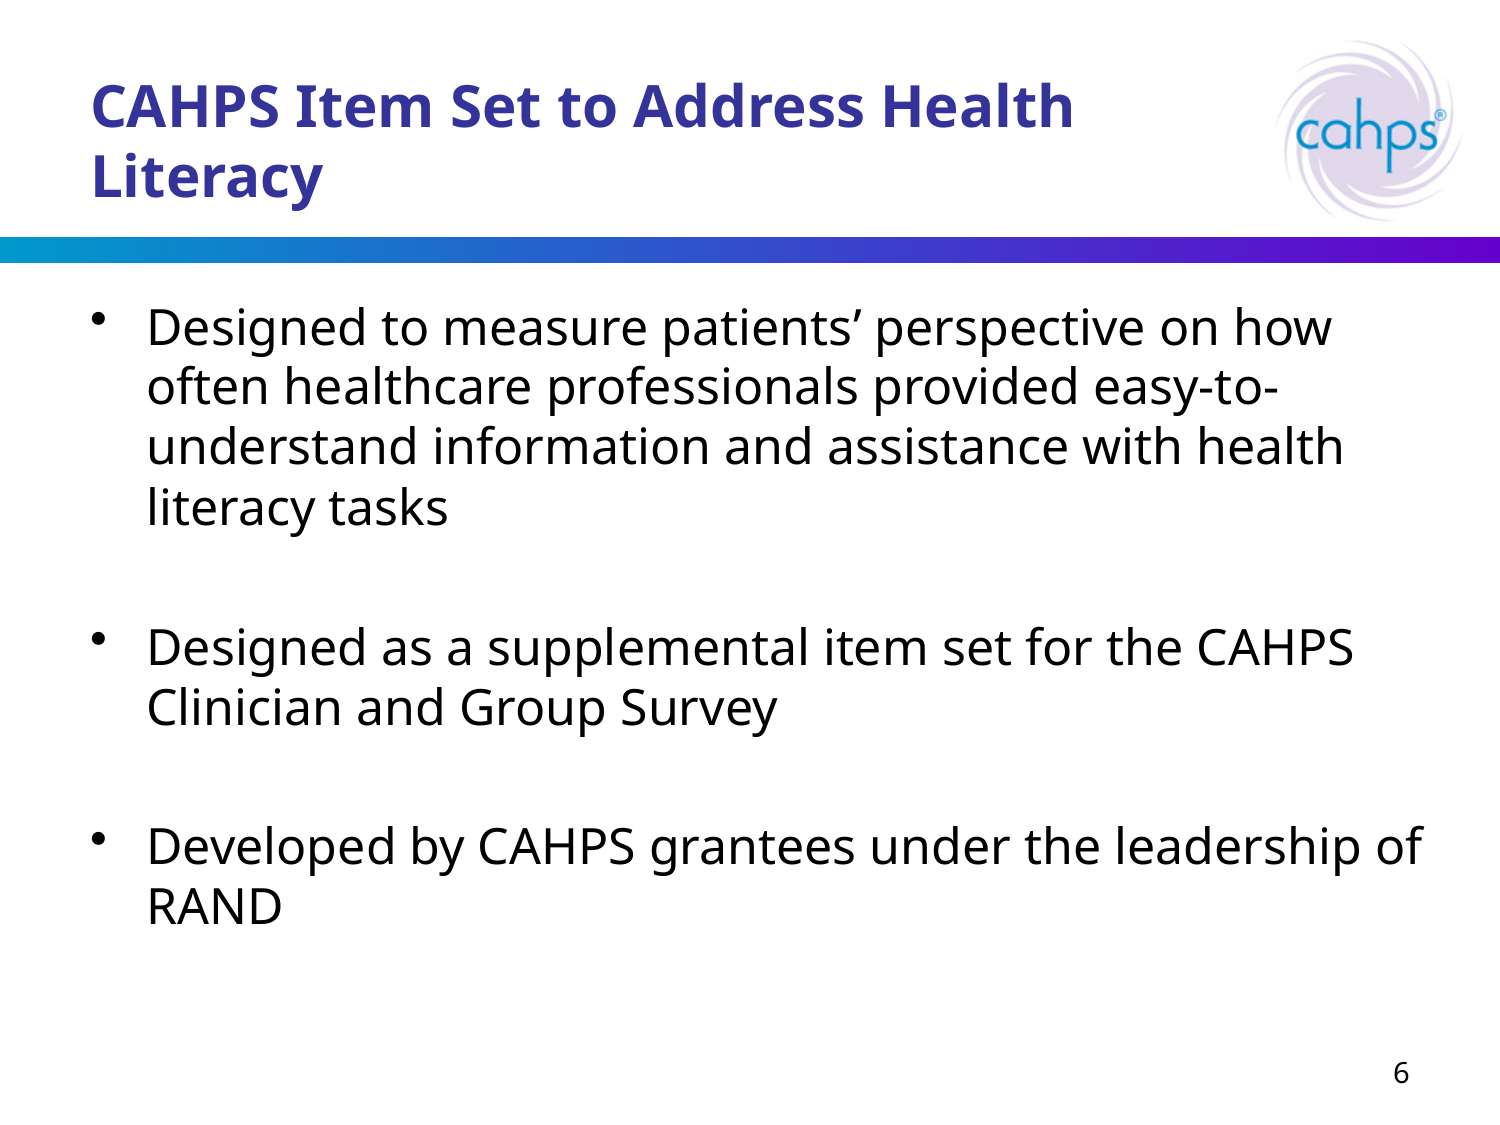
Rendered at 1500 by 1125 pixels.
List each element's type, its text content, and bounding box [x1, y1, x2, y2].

picture [1275, 37, 1463, 225]
list Designed to measure patients’ perspective on how often healthcare professionals provided easy-to-understand information and assistance with health literacy tasks Designed as a supplemental item set for the CAHPS Clinician and Group Survey Developed by CAHPS grantees under the leadership of RAND [75, 287, 1475, 1025]
title CAHPS Item Set to Address Health Literacy [75, 45, 1313, 233]
text_box [1074, 1046, 1425, 1125]
